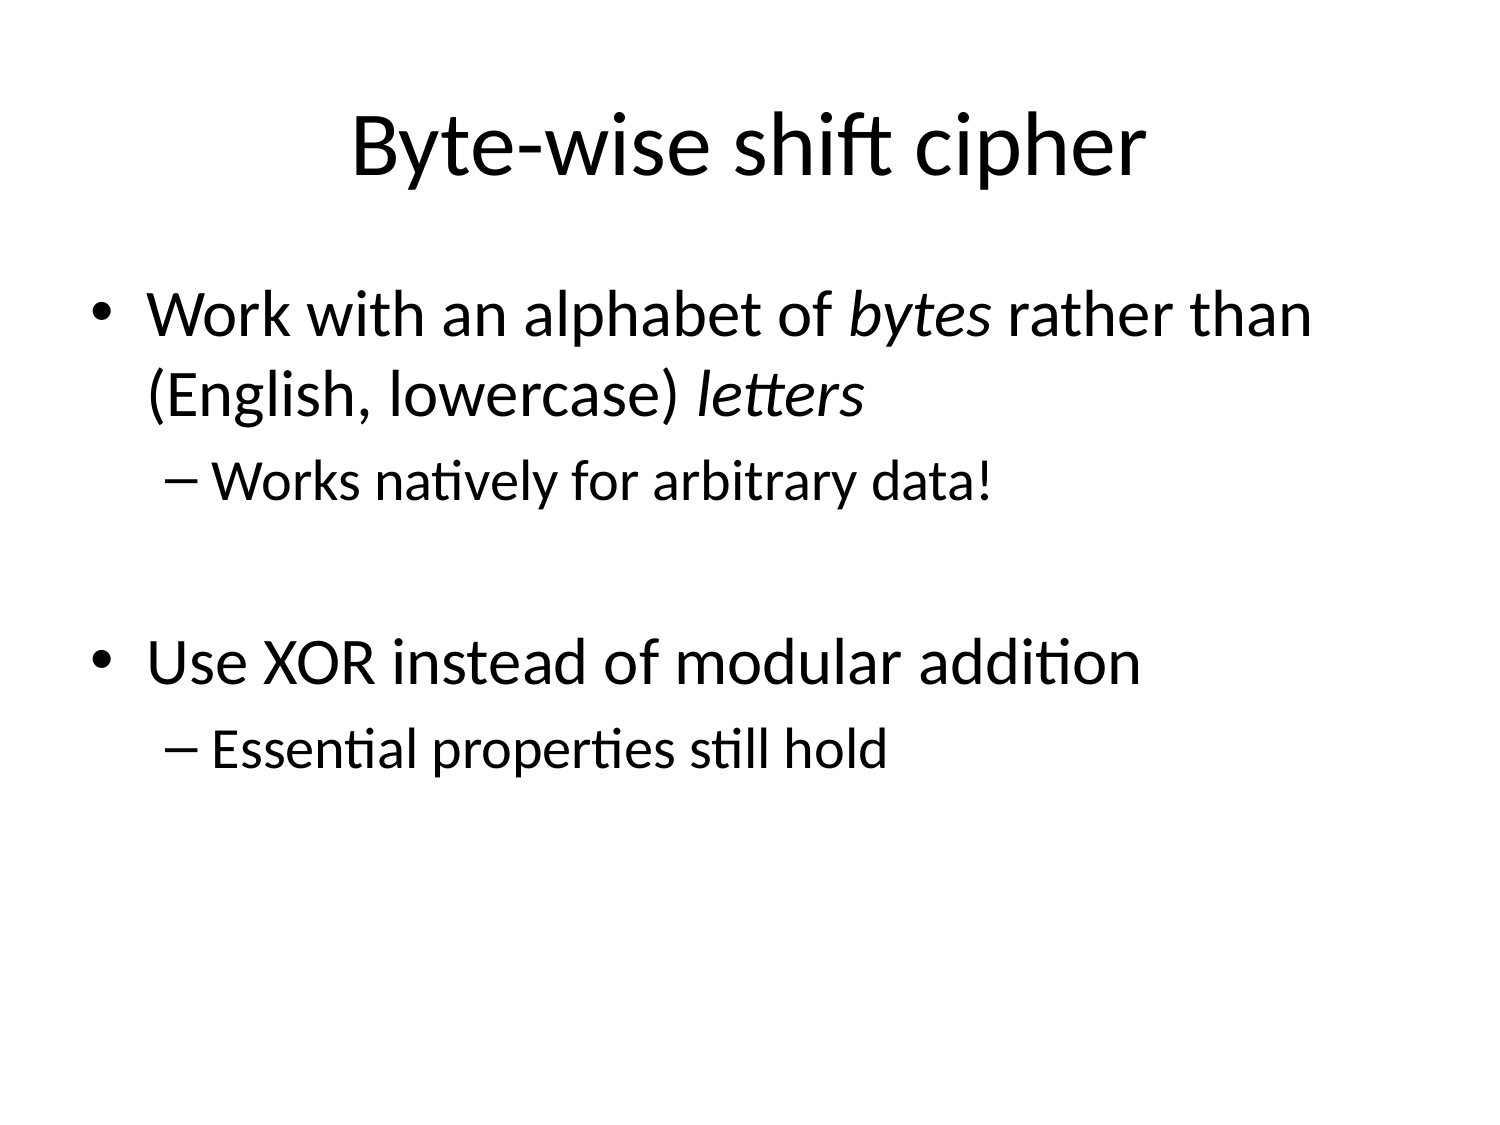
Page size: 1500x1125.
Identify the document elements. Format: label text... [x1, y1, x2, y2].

list Work with an alphabet of bytes rather than (English, lowercase) letters Works natively for arbitrary data! Use XOR instead of modular addition Essential properties still hold [75, 262, 1425, 1005]
title Byte-wise shift cipher [75, 45, 1425, 233]
